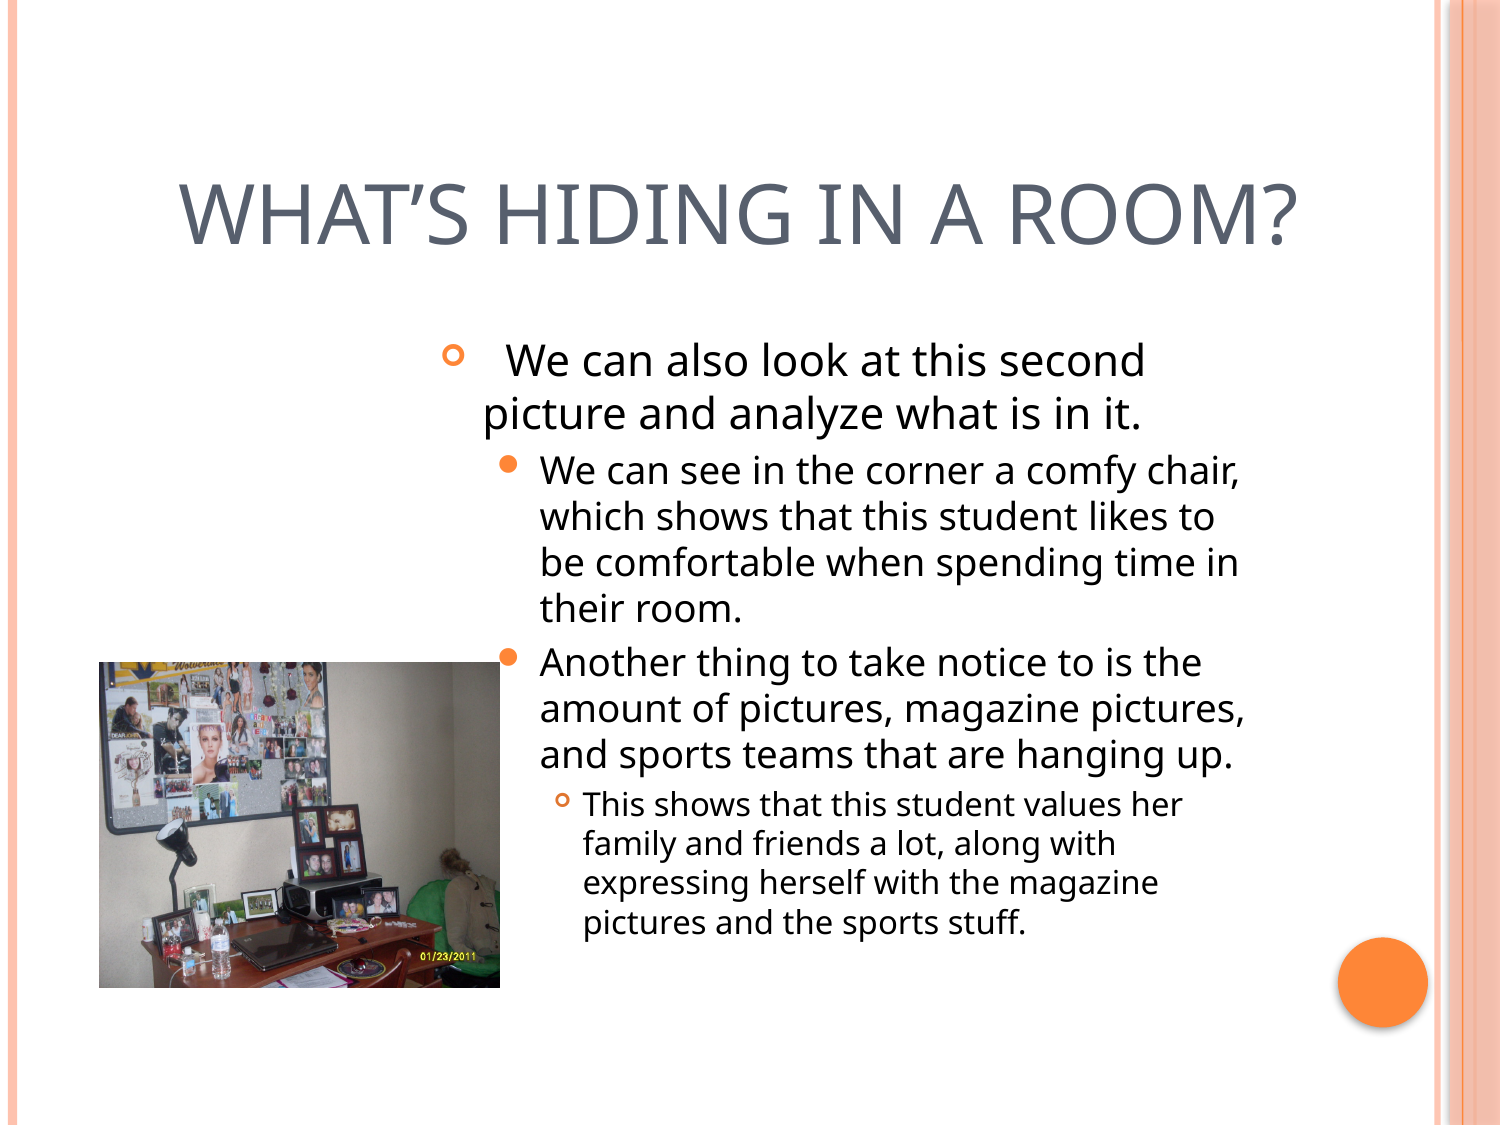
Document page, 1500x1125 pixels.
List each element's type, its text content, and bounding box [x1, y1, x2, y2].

list We can also look at this second picture and analyze what is in it. We can see in the corner a comfy chair, which shows that this student likes to be comfortable when spending time in their room. Another thing to take notice to is the amount of pictures, magazine pictures, and sports teams that are hanging up. This shows that this student values her family and friends a lot, along with expressing herself with the magazine pictures and the sports stuff. [425, 324, 1283, 957]
picture [99, 661, 501, 989]
title What’s Hiding in a Room? [162, 137, 1315, 269]
